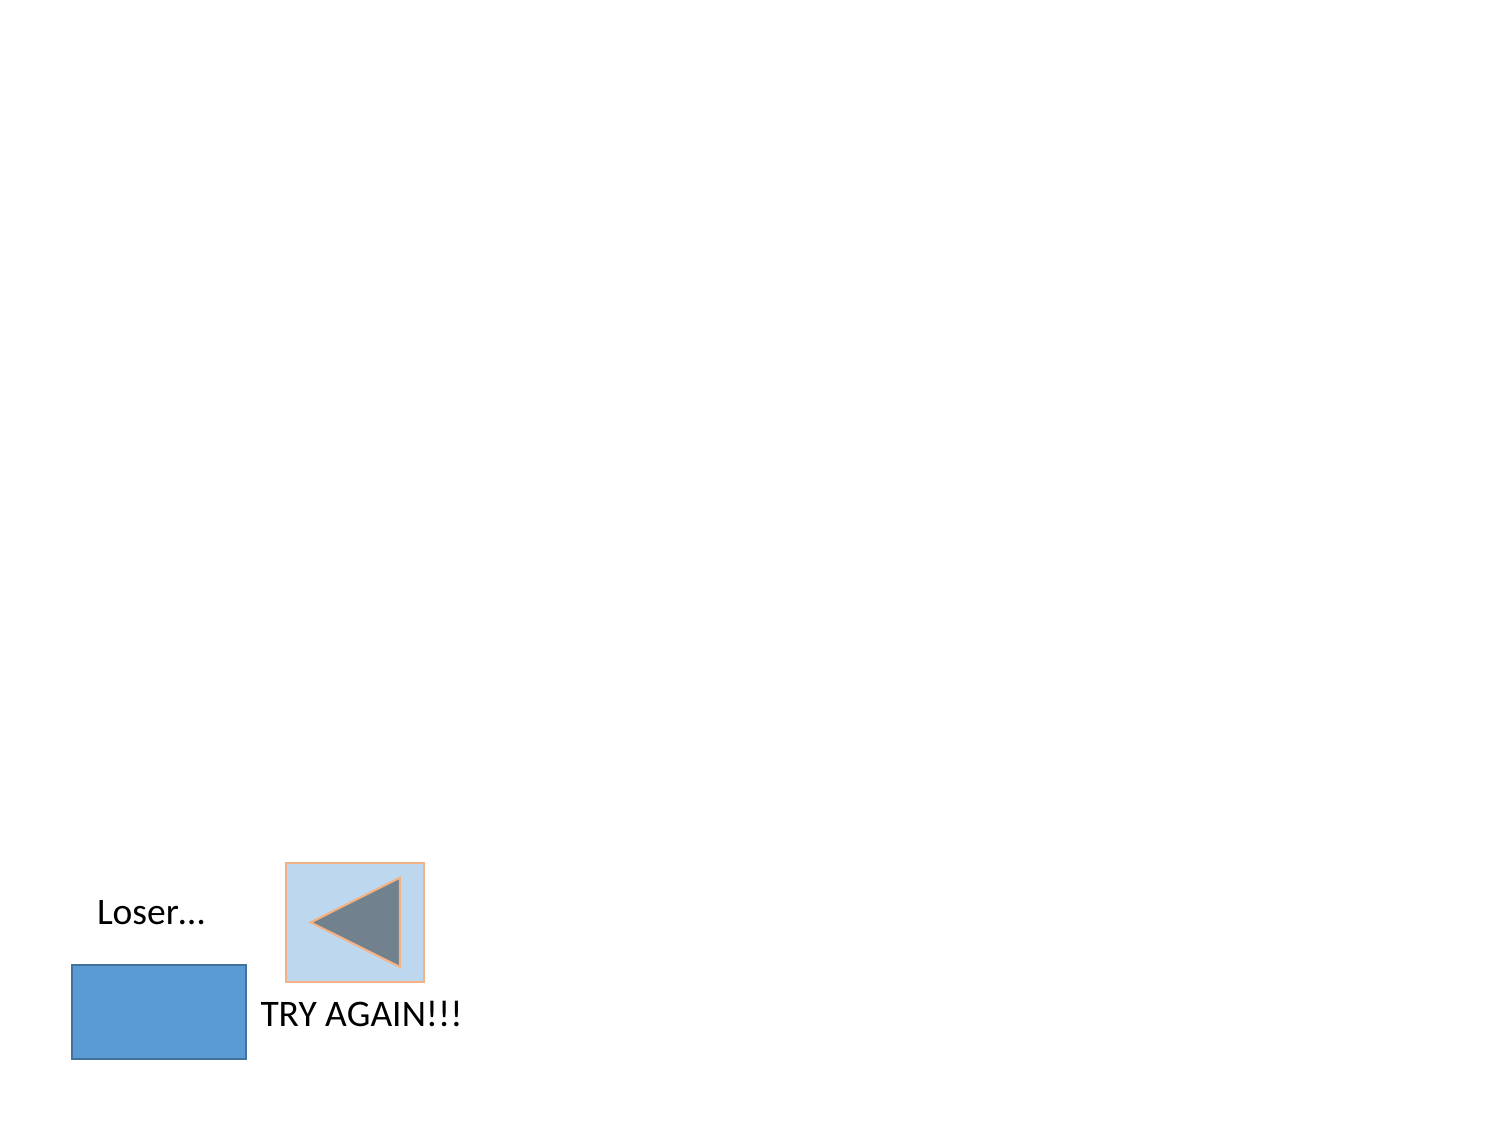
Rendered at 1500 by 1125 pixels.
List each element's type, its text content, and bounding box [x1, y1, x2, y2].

text_box [285, 862, 425, 981]
text_box TRY AGAIN!!! [245, 981, 487, 1042]
text_box Loser… [82, 879, 236, 940]
text_box [71, 964, 247, 1060]
